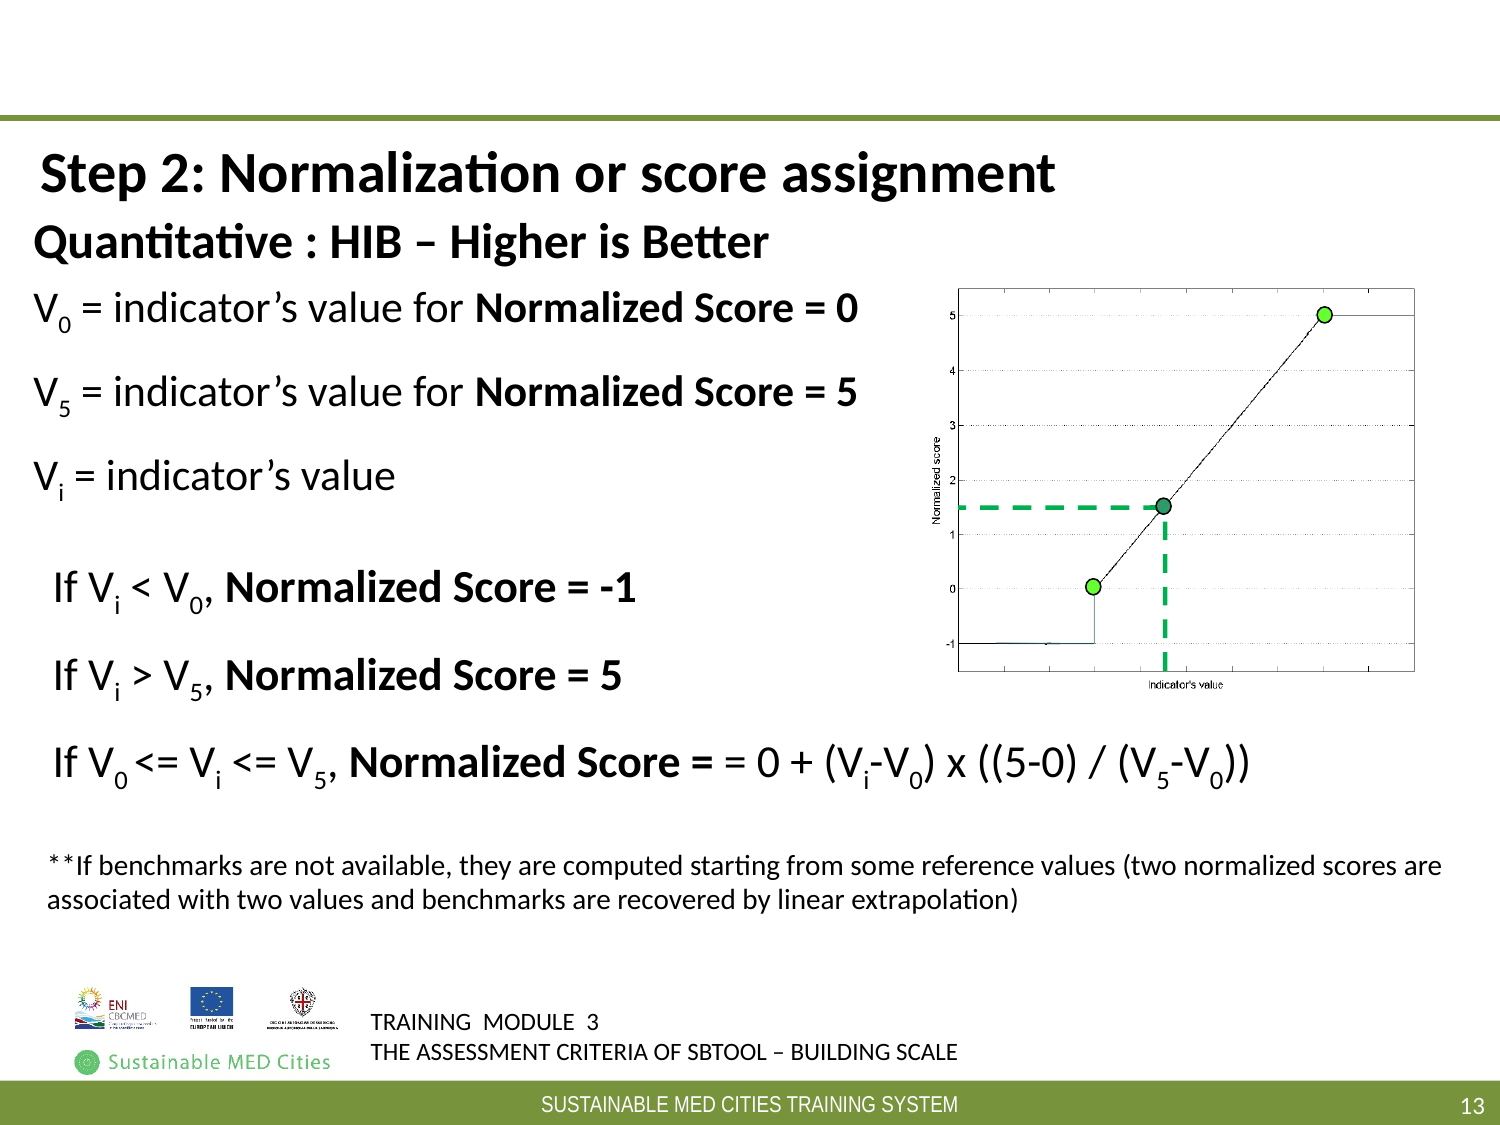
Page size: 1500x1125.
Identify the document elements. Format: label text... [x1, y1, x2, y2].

text_box Quantitative : HIB – Higher is Better [18, 201, 982, 271]
text_box If Vi < V0, Normalized Score = -1 If Vi > V5, Normalized Score = 5 If V0 <= Vi <= V5, Normalized Score = = 0 + (Vi-V0) x ((5-0) / (V5-V0)) [35, 548, 1425, 804]
slide_number 13 [1399, 1074, 1500, 1125]
text_box **If benchmarks are not available, they are computed starting from some reference values (two normalized scores are associated with two values and benchmarks are recovered by linear extrapolation) [29, 837, 1471, 925]
text_box Step 2: Normalization or score assignment [25, 126, 1073, 212]
text_box V0 = indicator’s value for Normalized Score = 0 V5 = indicator’s value for Normalized Score = 5 Vi = indicator’s value [18, 271, 920, 515]
picture [62, 978, 356, 1080]
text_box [925, 266, 1426, 692]
